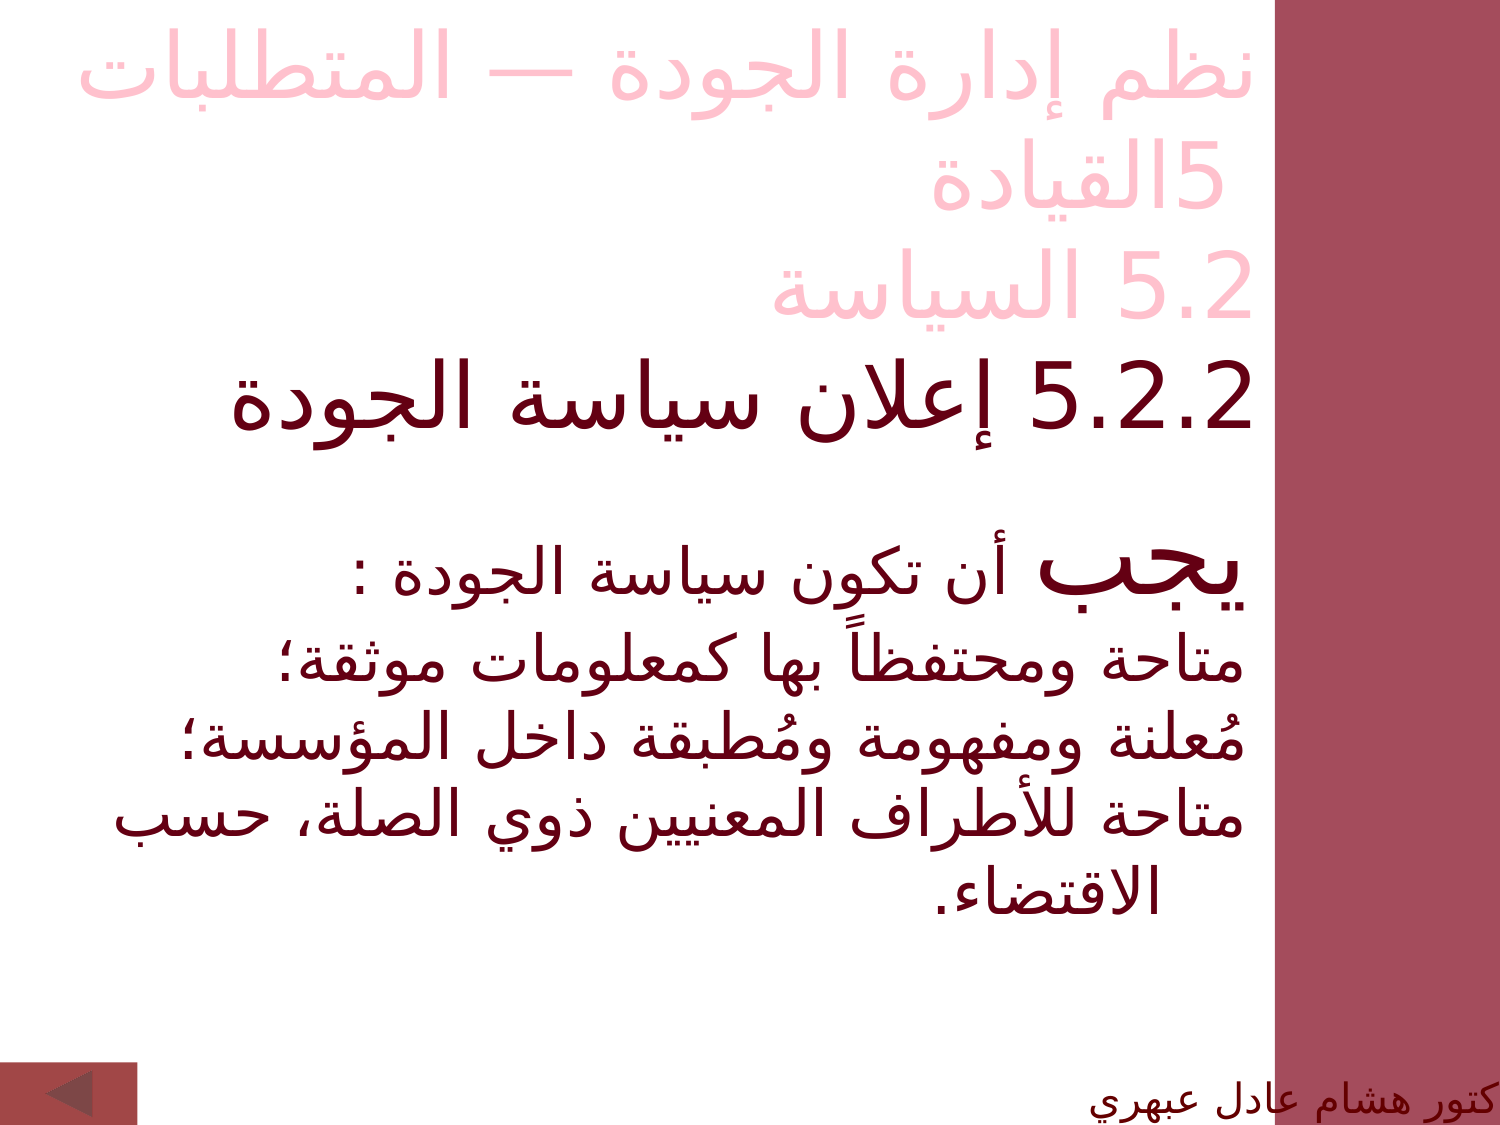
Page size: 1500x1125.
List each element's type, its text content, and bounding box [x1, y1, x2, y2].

text_box الدكتور هشام عادل عبهري [1073, 1064, 1500, 1125]
text_box يجب أن تكون سياسة الجودة : متاحة ومحتفظاً بها كمعلومات موثقة؛ مُعلنة ومفهومة ومُطبقة داخل المؤسسة؛ متاحة للأطراف المعنيين ذوي الصلة، حسب الاقتضاء. [12, 474, 1263, 935]
text_box نظم إدارة الجودة — المتطلبات 5القيادة 5.2 السياسة 5.2.2 إعلان سياسة الجودة [0, 0, 1275, 565]
text_box [1273, 0, 1500, 1064]
text_box [0, 1060, 140, 1125]
